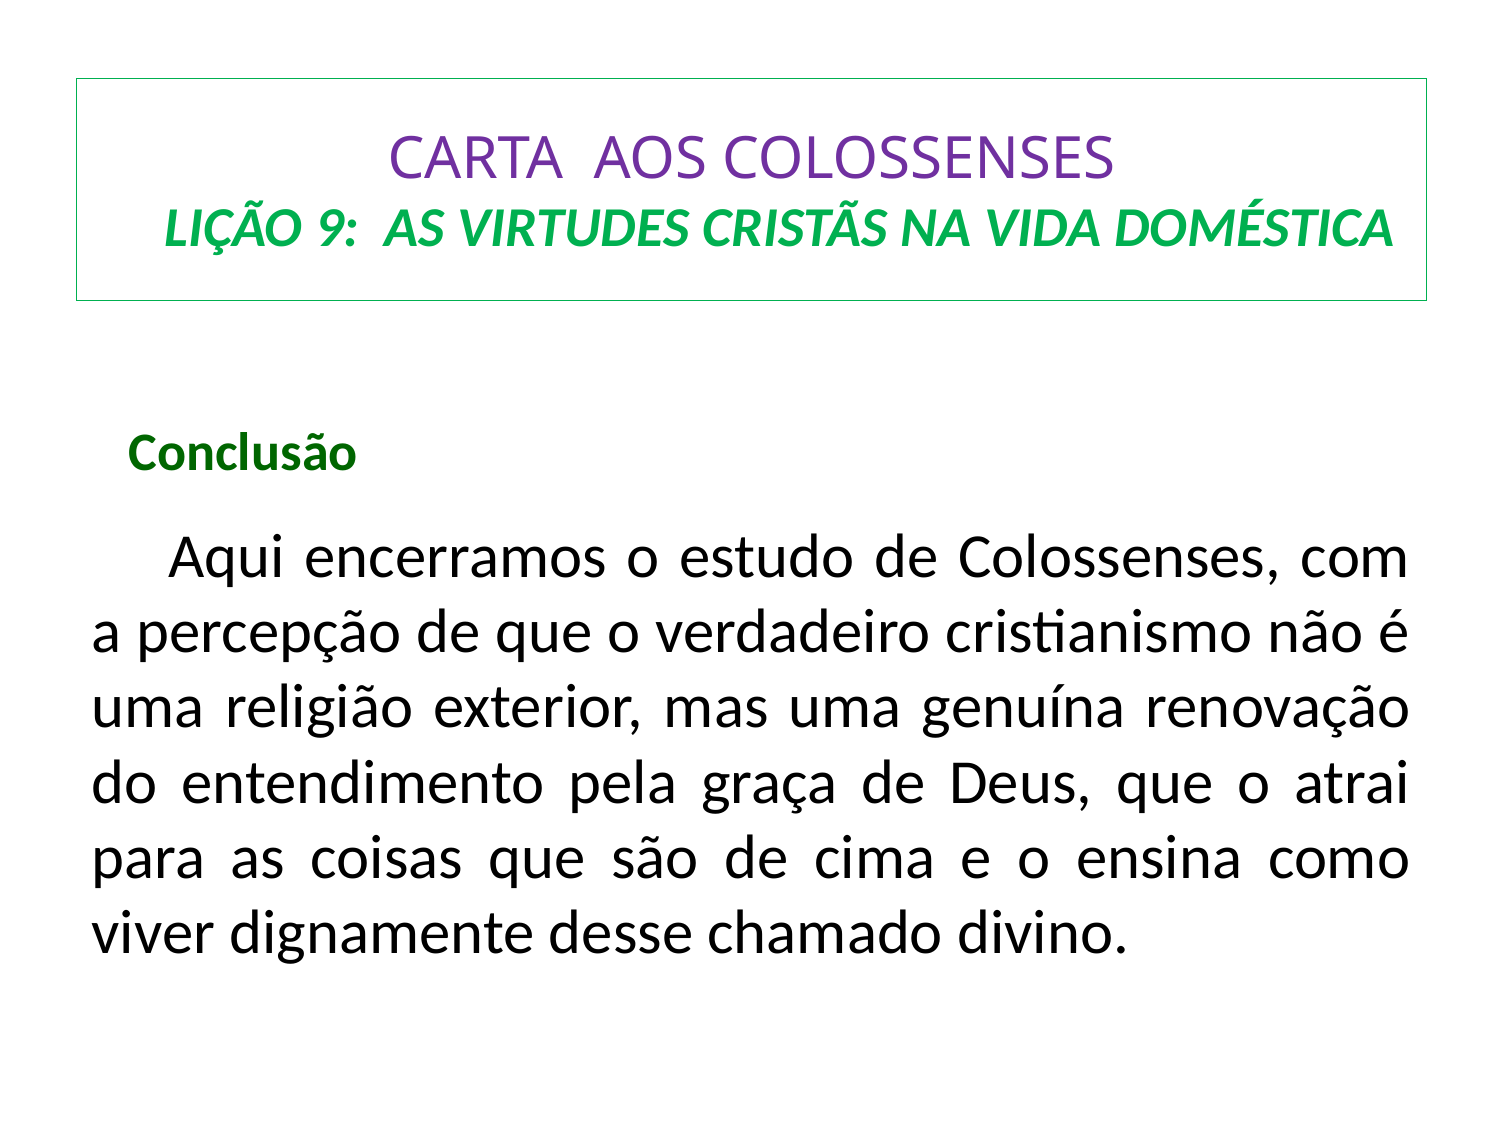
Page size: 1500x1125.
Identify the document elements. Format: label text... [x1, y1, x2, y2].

title CARTA AOS COLOSSENSES LIÇÃO 9: AS VIRTUDES CRISTÃS NA VIDA DOMÉSTICA [76, 78, 1427, 301]
list Conclusão Aqui encerramos o estudo de Colossenses, com a percepção de que o verdadeiro cristianismo não é uma religião exterior, mas uma genuína renovação do entendimento pela graça de Deus, que o atrai para as coisas que são de cima e o ensina como viver dignamente desse chamado divino. [76, 408, 1427, 1047]
